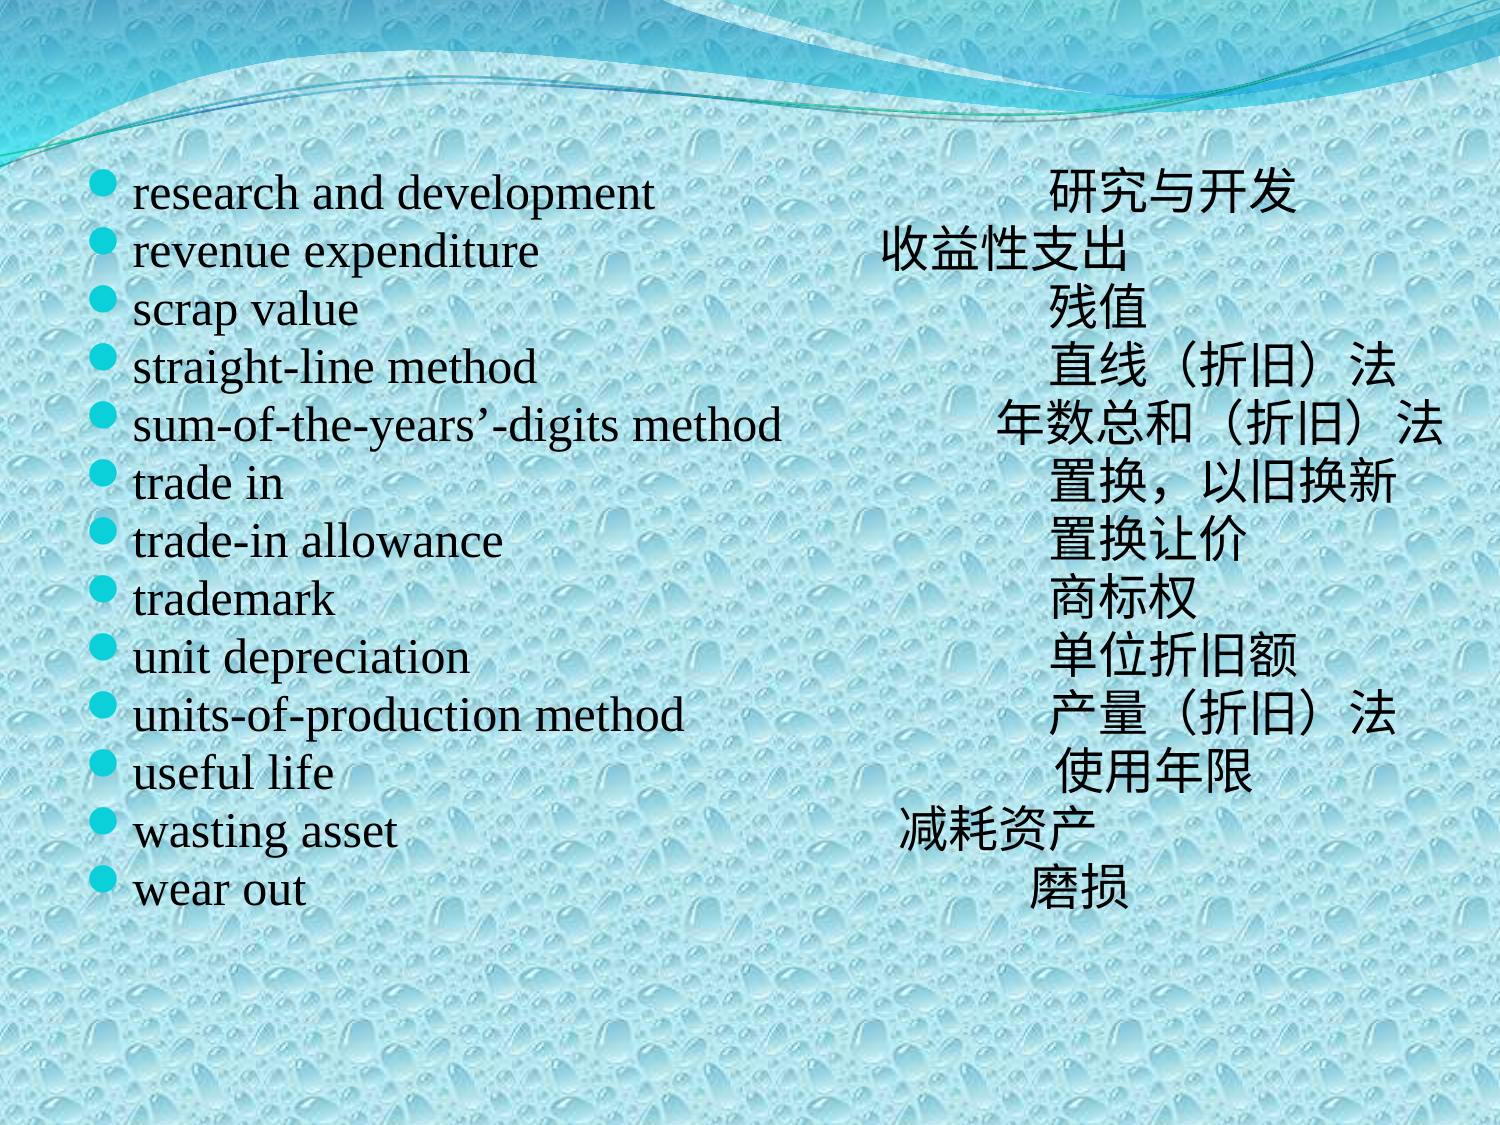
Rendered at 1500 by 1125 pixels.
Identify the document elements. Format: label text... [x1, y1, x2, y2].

list research and development 研究与开发 revenue expenditure 收益性支出 scrap value 残值 straight-line method 直线（折旧）法 sum-of-the-years’-digits method 年数总和（折旧）法 trade in 置换，以旧换新 trade-in allowance 置换让价 trademark 商标权 unit depreciation 单位折旧额 units-of-production method 产量（折旧）法 useful life 使用年限 wasting asset 减耗资产 wear out 磨损 [70, 163, 1477, 985]
picture [0, 0, 1500, 1125]
